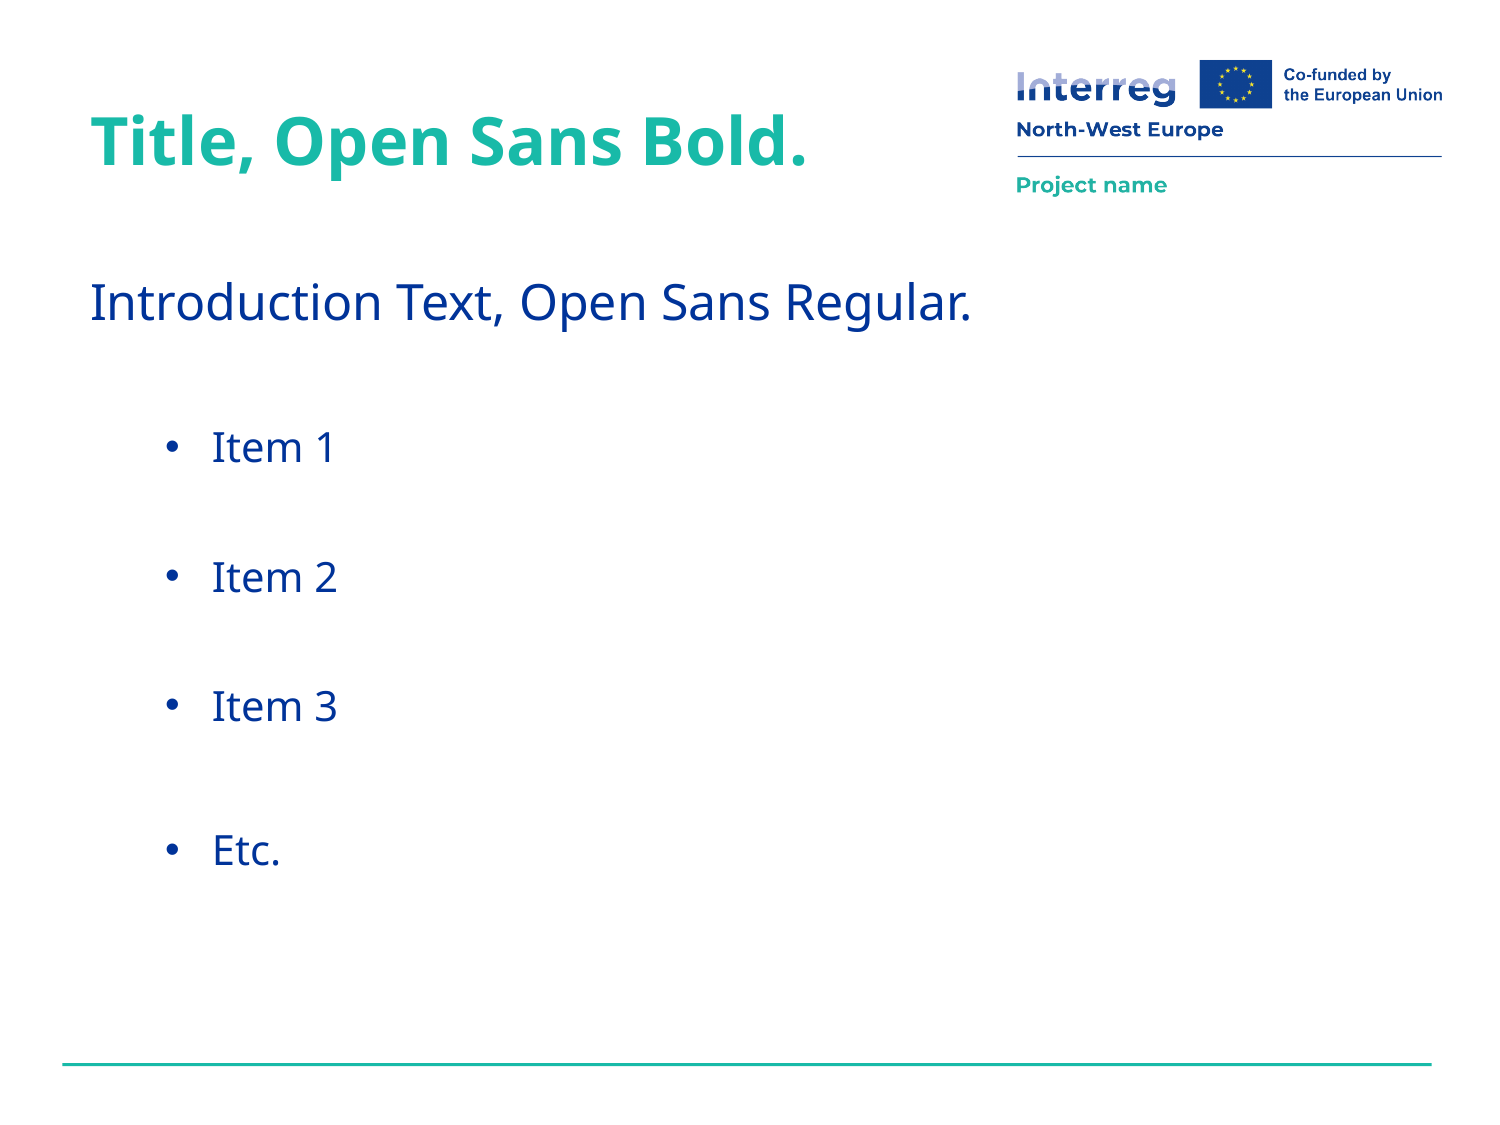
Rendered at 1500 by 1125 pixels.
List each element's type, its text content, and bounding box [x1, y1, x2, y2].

picture [958, 0, 1500, 252]
list Introduction Text, Open Sans Regular. Item 1 Item 2 Item 3 Etc. [75, 262, 1425, 1005]
title Title, Open Sans Bold. [75, 45, 961, 233]
